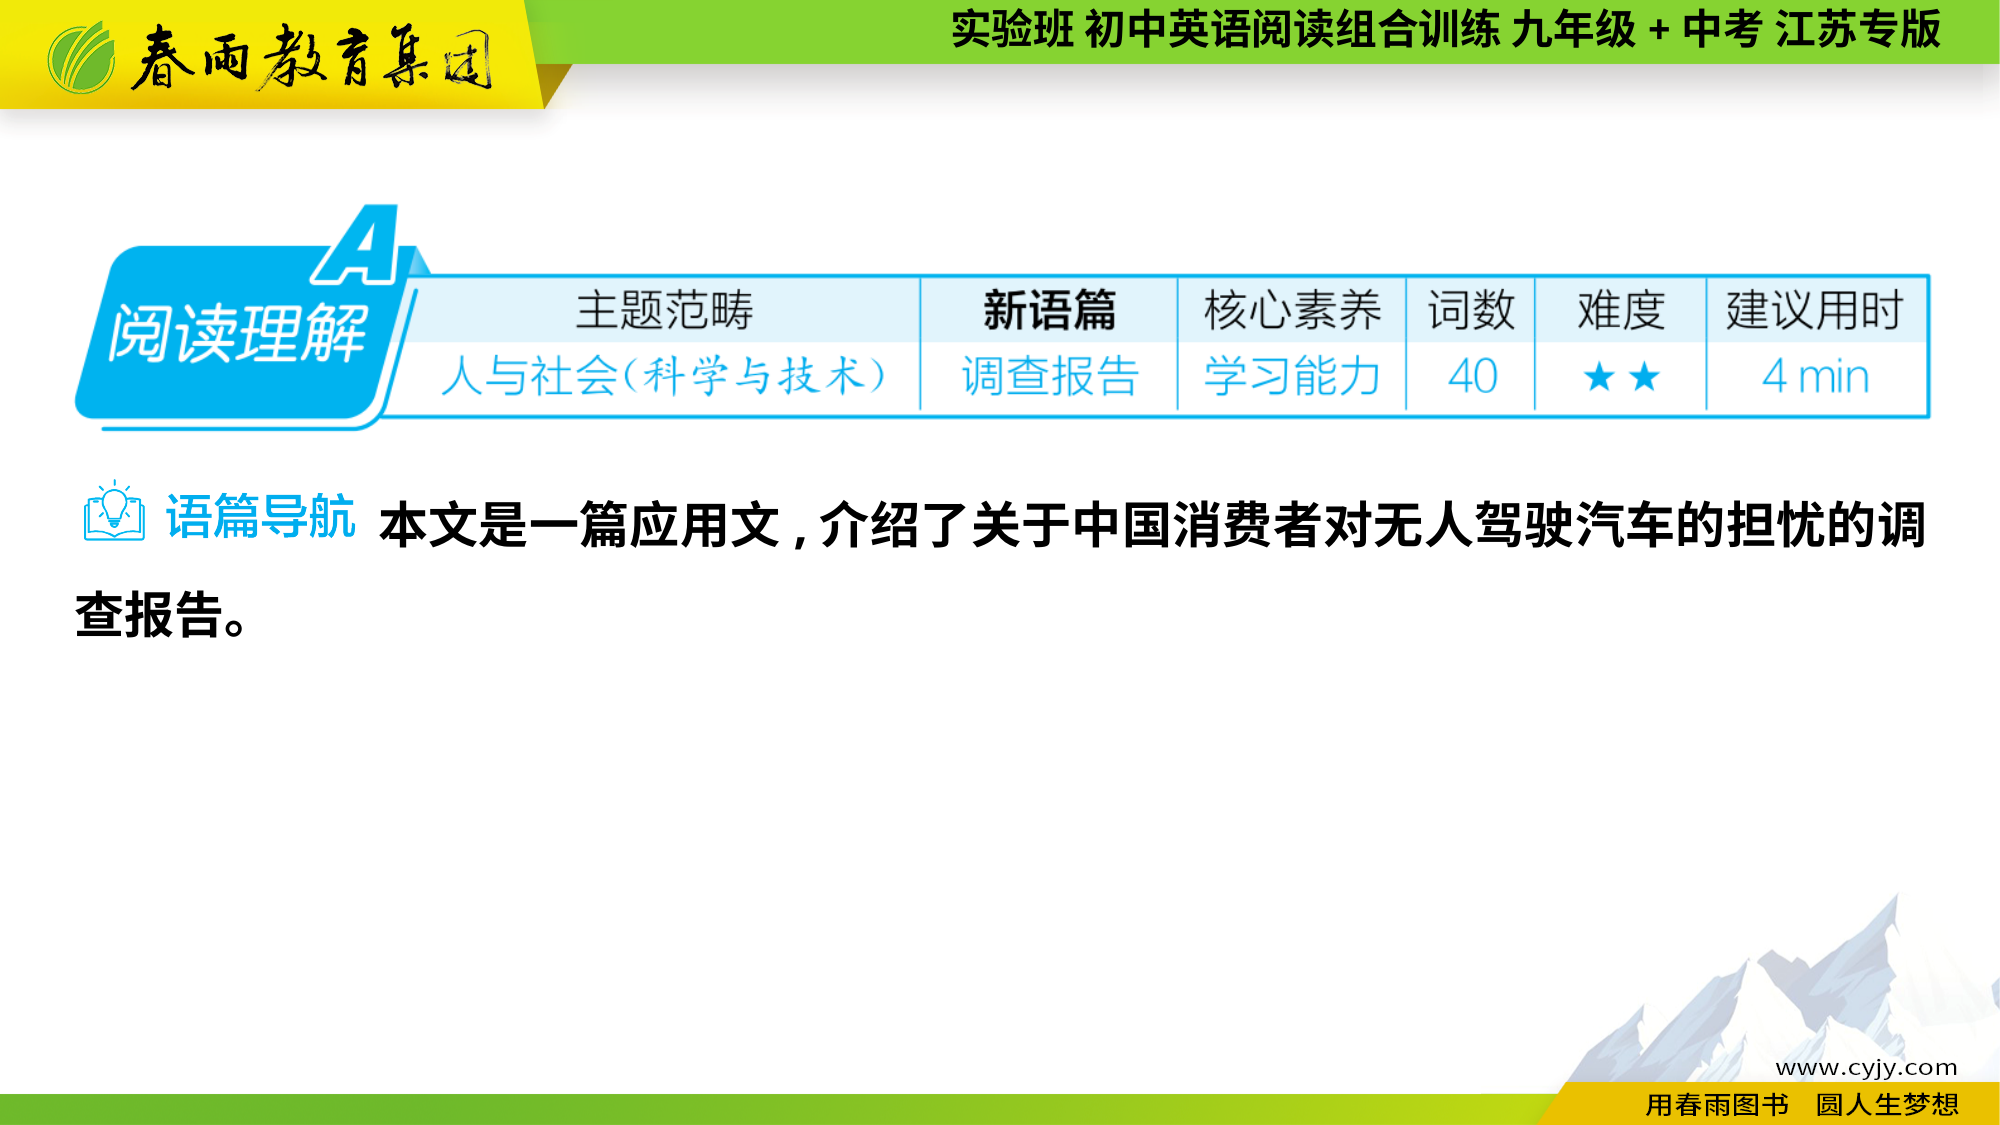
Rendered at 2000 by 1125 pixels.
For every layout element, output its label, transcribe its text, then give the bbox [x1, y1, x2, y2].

list 本文是一篇应用文,介绍了关于中国消费者对无人驾驶汽车的担忧的调查报告。 [59, 456, 1944, 654]
picture [0, 0, 2000, 1125]
